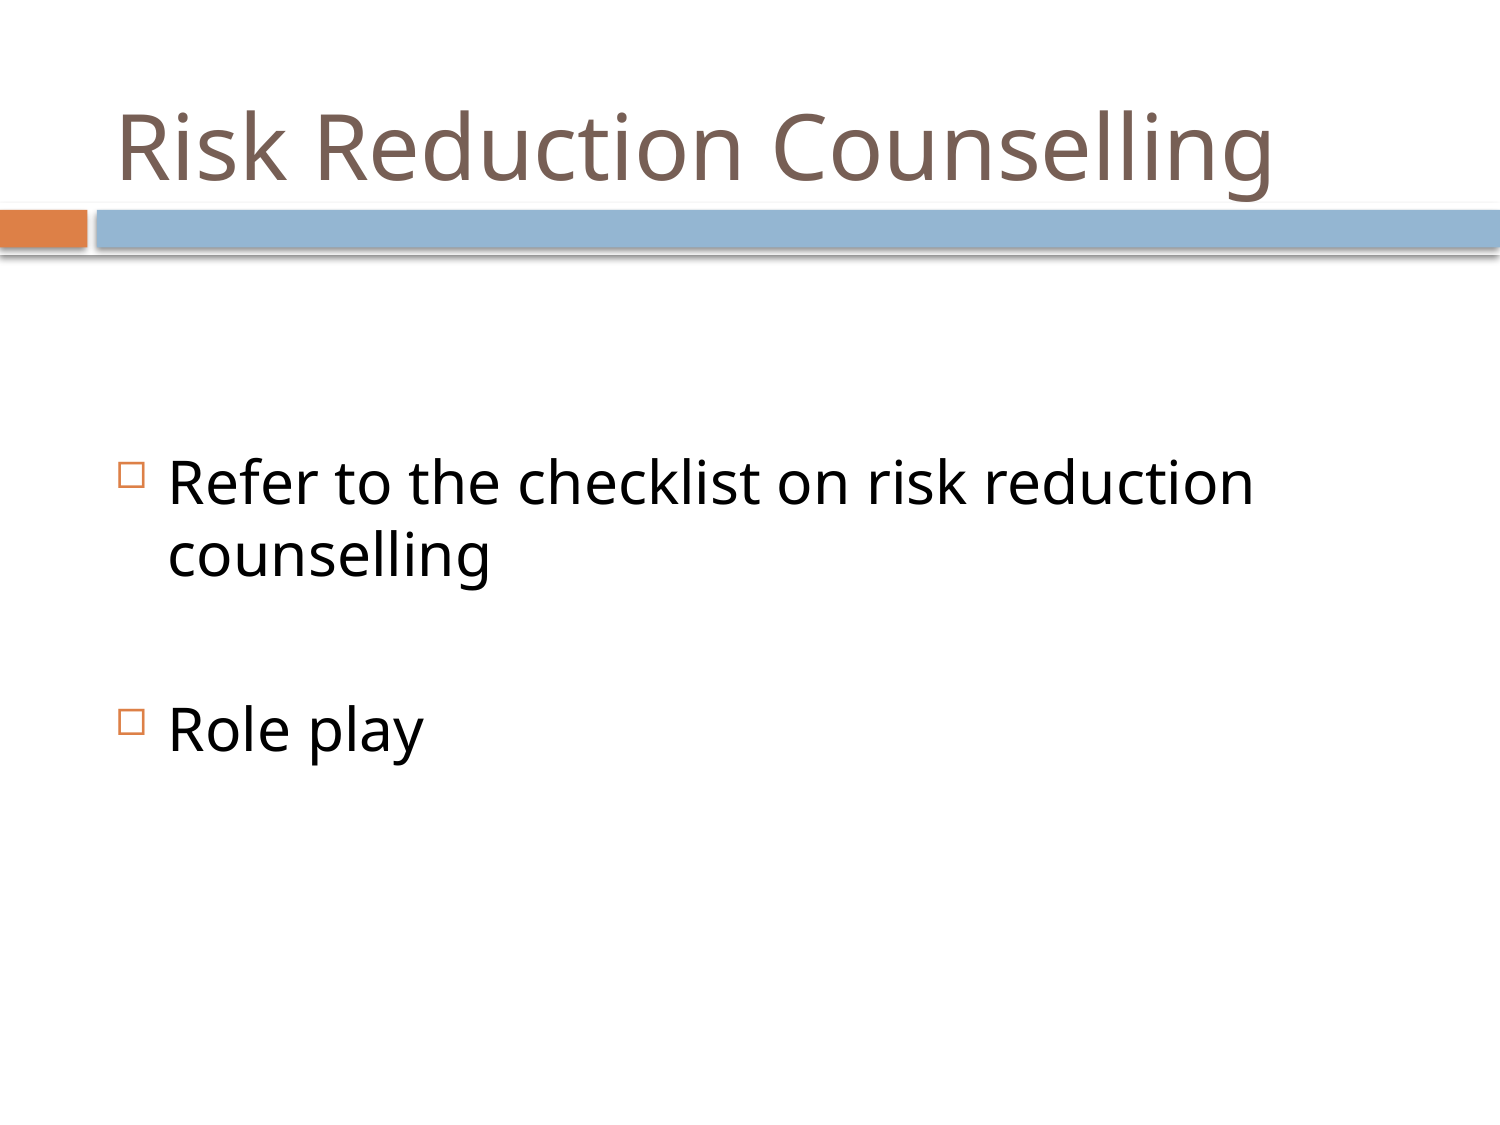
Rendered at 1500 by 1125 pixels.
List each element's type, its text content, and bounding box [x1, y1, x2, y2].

list Refer to the checklist on risk reduction counselling Role play [100, 262, 1439, 1001]
title Risk Reduction Counselling [99, 62, 1438, 226]
